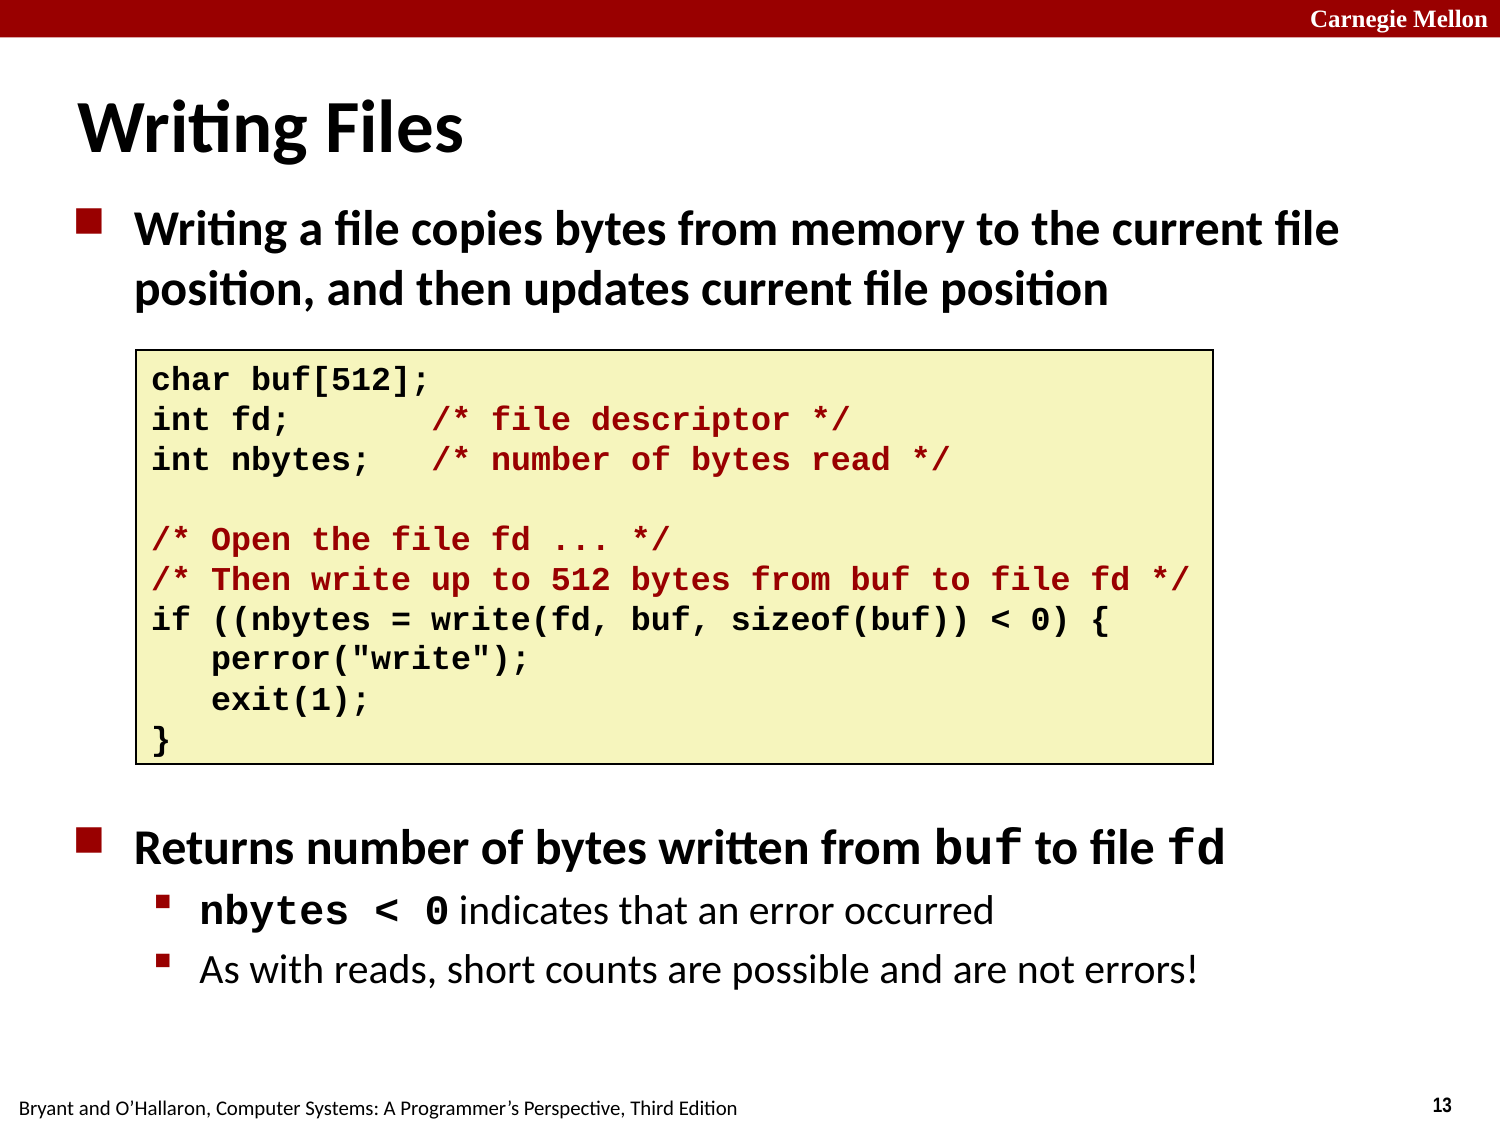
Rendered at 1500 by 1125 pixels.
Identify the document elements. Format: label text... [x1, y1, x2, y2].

list Writing a file copies bytes from memory to the current file position, and then updates current file position Returns number of bytes written from buf to file fd nbytes < 0 indicates that an error occurred As with reads, short counts are possible and are not errors! [62, 187, 1466, 1101]
text_box char buf[512]; int fd; /* file descriptor */ int nbytes; /* number of bytes read */ /* Open the file fd ... */ /* Then write up to 512 bytes from buf to file fd */ if ((nbytes = write(fd, buf, sizeof(buf)) < 0) { perror("write"); exit(1); } [136, 349, 1214, 764]
title Writing Files [62, 74, 1151, 170]
